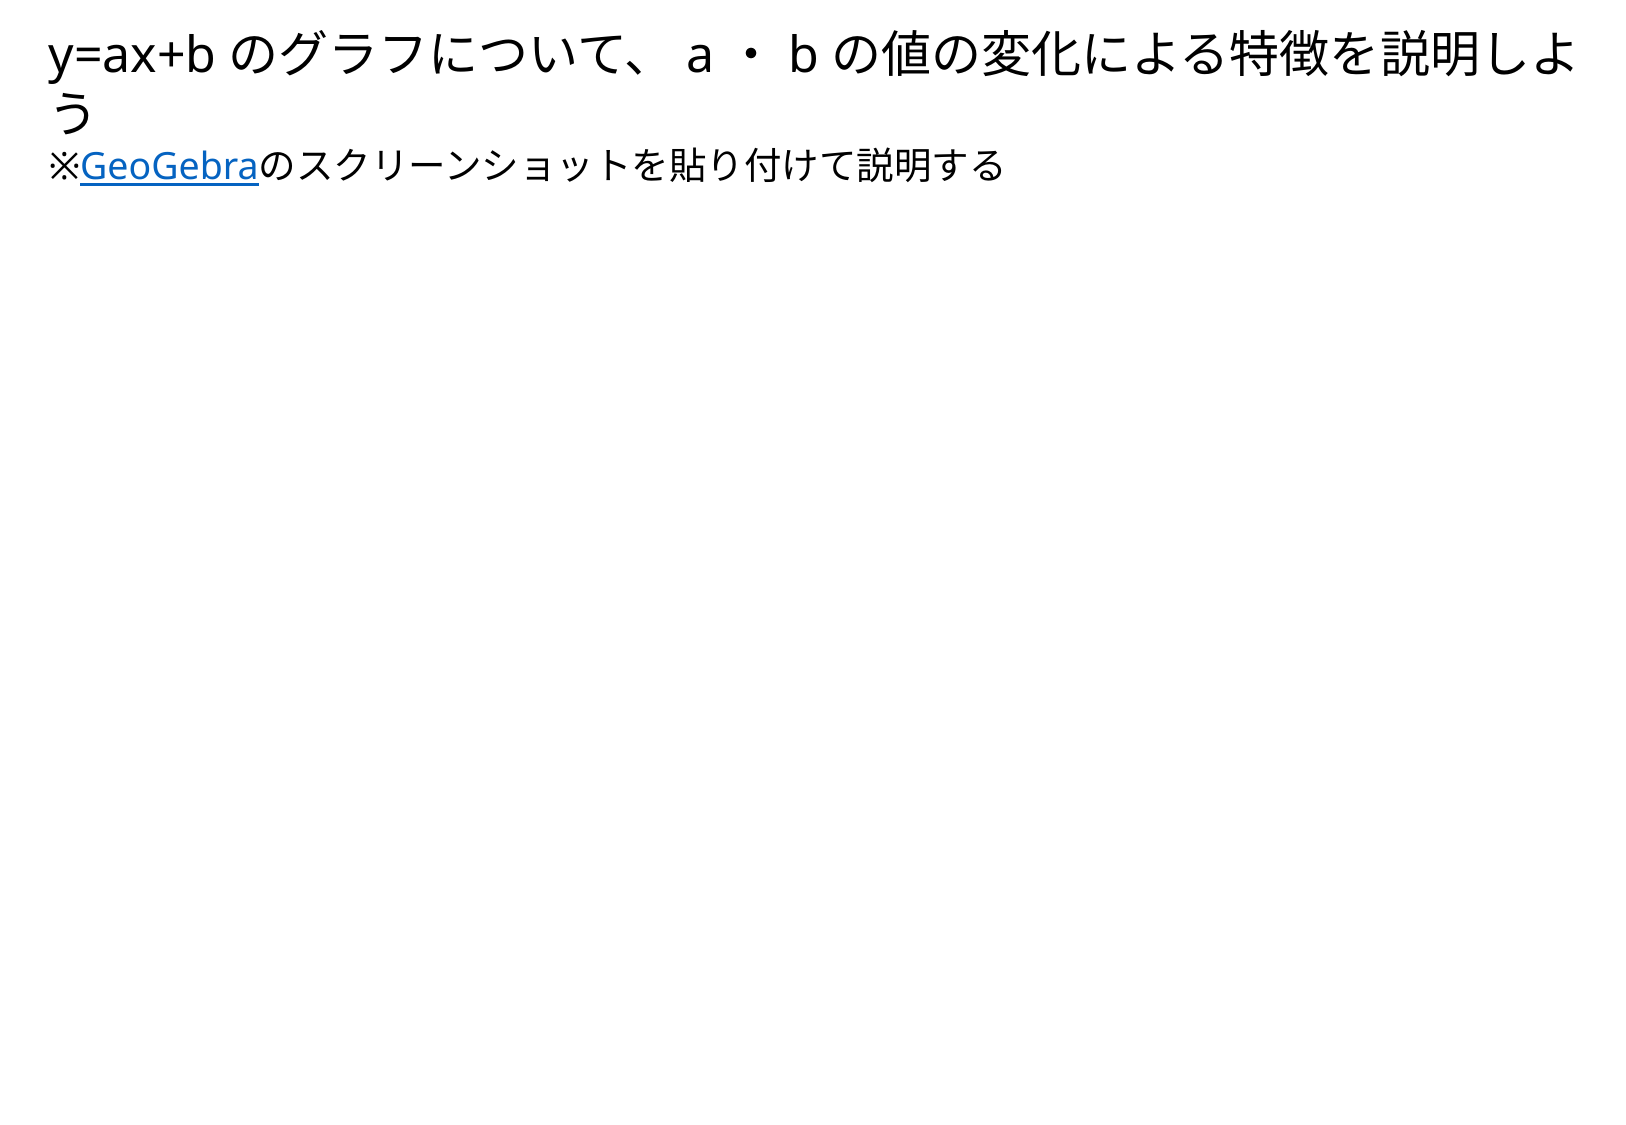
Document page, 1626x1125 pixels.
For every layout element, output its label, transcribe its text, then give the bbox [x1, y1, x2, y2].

text_box y=ax+bのグラフについて、a・bの値の変化による特徴を説明しよう ※GeoGebraのスクリーンショットを貼り付けて説明する [34, 15, 1625, 201]
